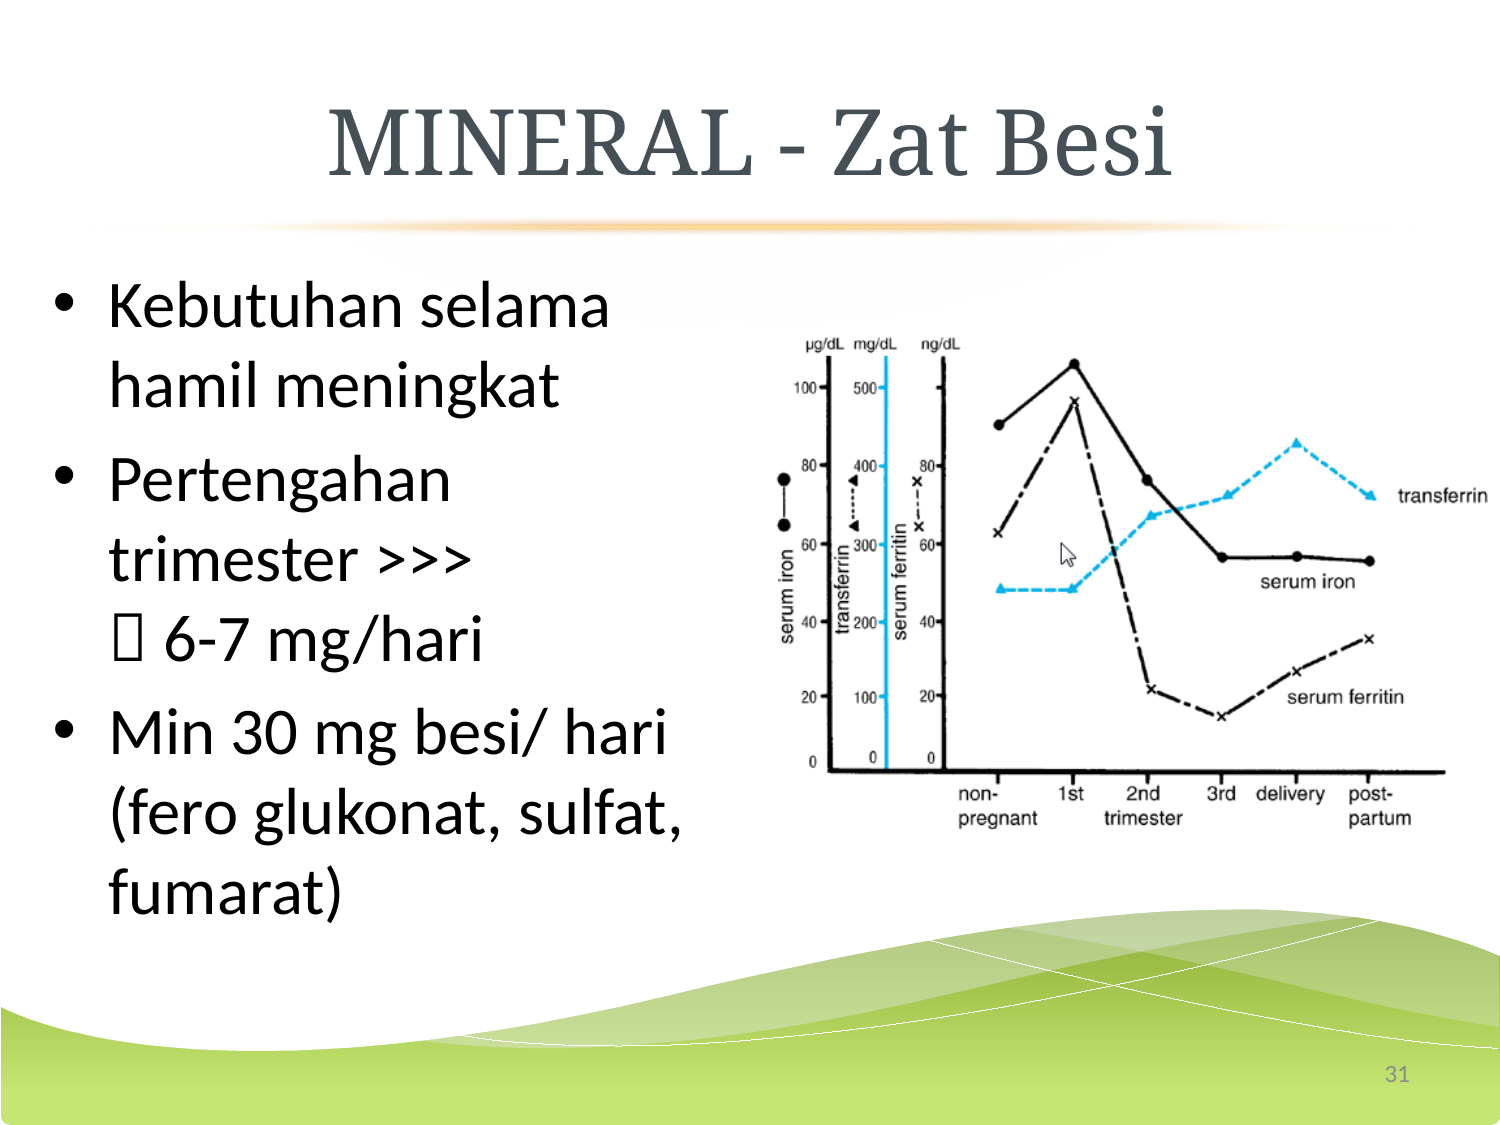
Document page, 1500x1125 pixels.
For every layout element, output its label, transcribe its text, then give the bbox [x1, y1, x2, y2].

slide_number 31 [1074, 1042, 1425, 1103]
picture [0, 87, 1500, 836]
picture [0, 1007, 6, 1125]
title MINERAL - Zat Besi [75, 45, 1425, 233]
list Kebutuhan selama hamil meningkat Pertengahan trimester >>>  6-7 mg/hari Min 30 mg besi/ hari (fero glukonat, sulfat, fumarat) [37, 253, 713, 946]
